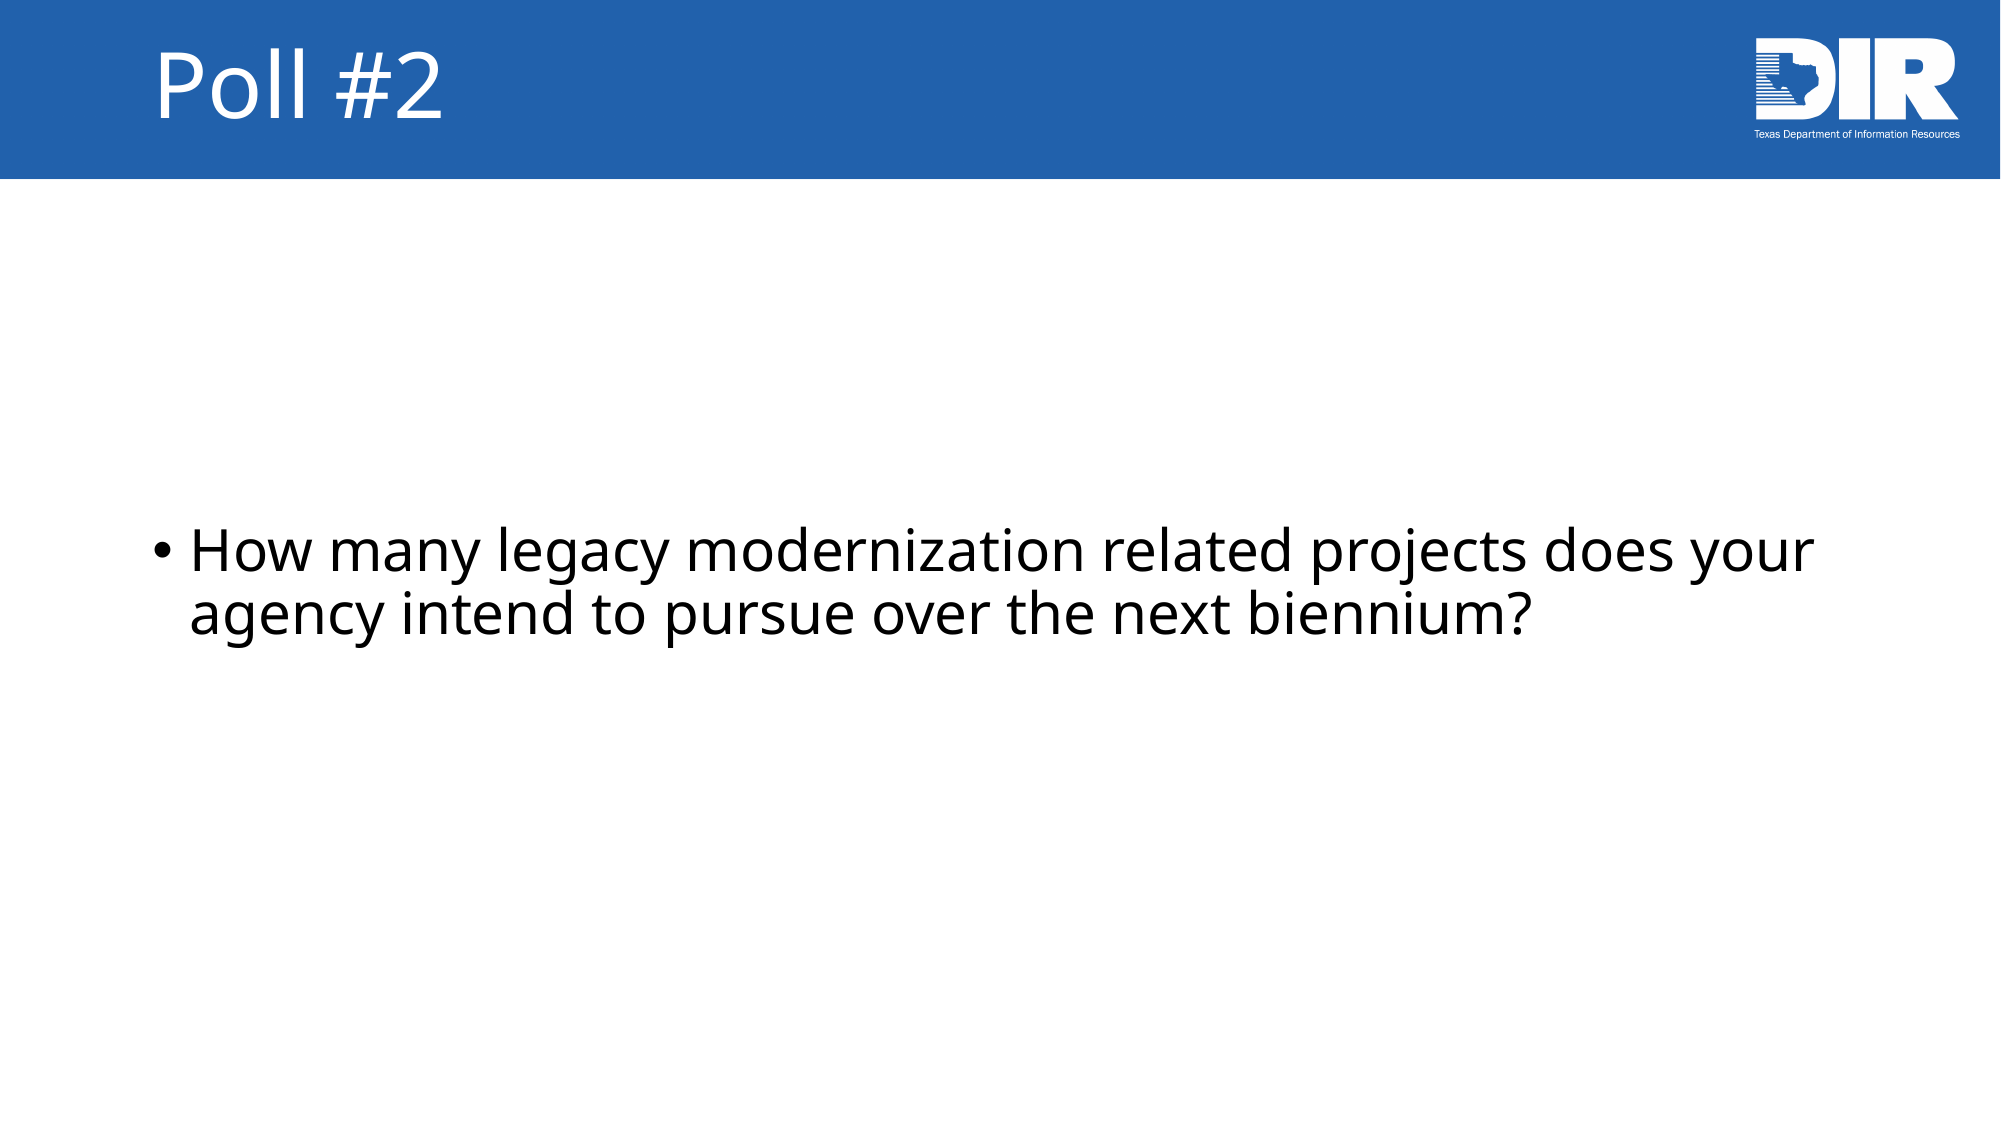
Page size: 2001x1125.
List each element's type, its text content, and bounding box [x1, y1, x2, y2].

title Poll #2 [137, 0, 1863, 179]
picture [0, 0, 2001, 1125]
list How many legacy modernization related projects does your agency intend to pursue over the next biennium? [137, 255, 1863, 1014]
